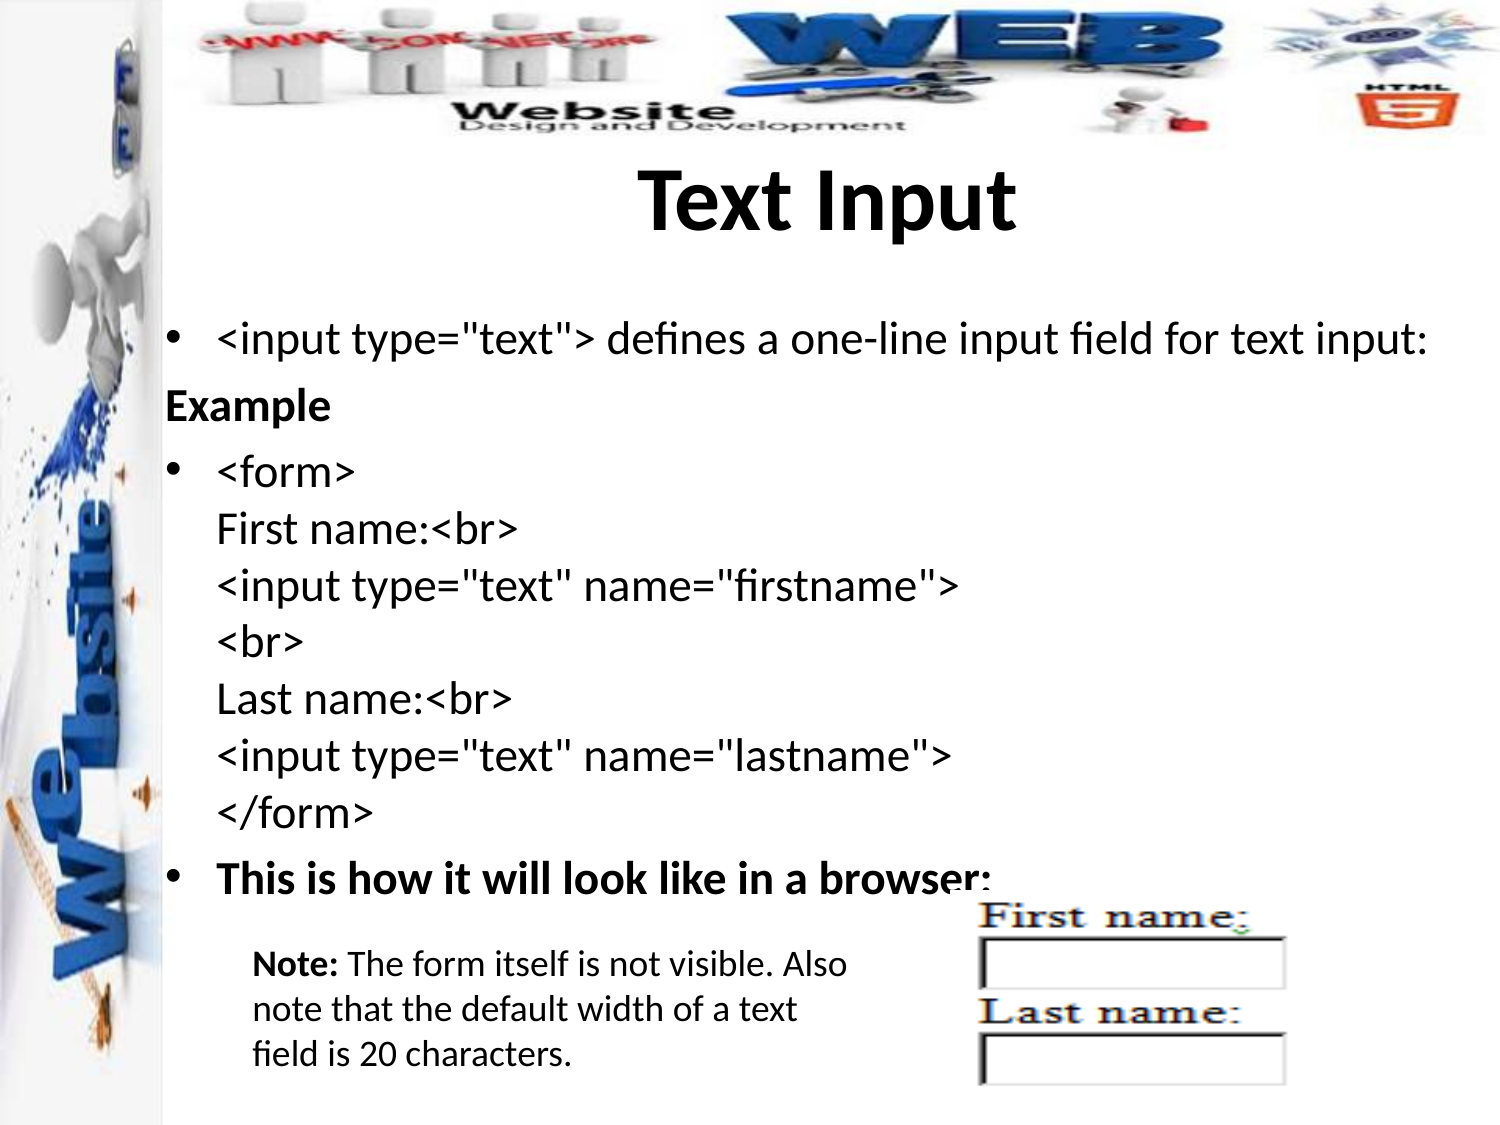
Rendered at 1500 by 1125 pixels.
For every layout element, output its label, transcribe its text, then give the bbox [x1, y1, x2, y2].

list <input type="text"> defines a one-line input field for text input: Example <form> First name:<br> <input type="text" name="firstname"> <br> Last name:<br> <input type="text" name="lastname"> </form> This is how it will look like in a browser: [150, 299, 1475, 913]
text_box Note: The form itself is not visible. Also note that the default width of a text field is 20 characters. [237, 931, 875, 1082]
picture [0, 0, 1500, 1125]
title Text Input [159, 99, 1497, 288]
